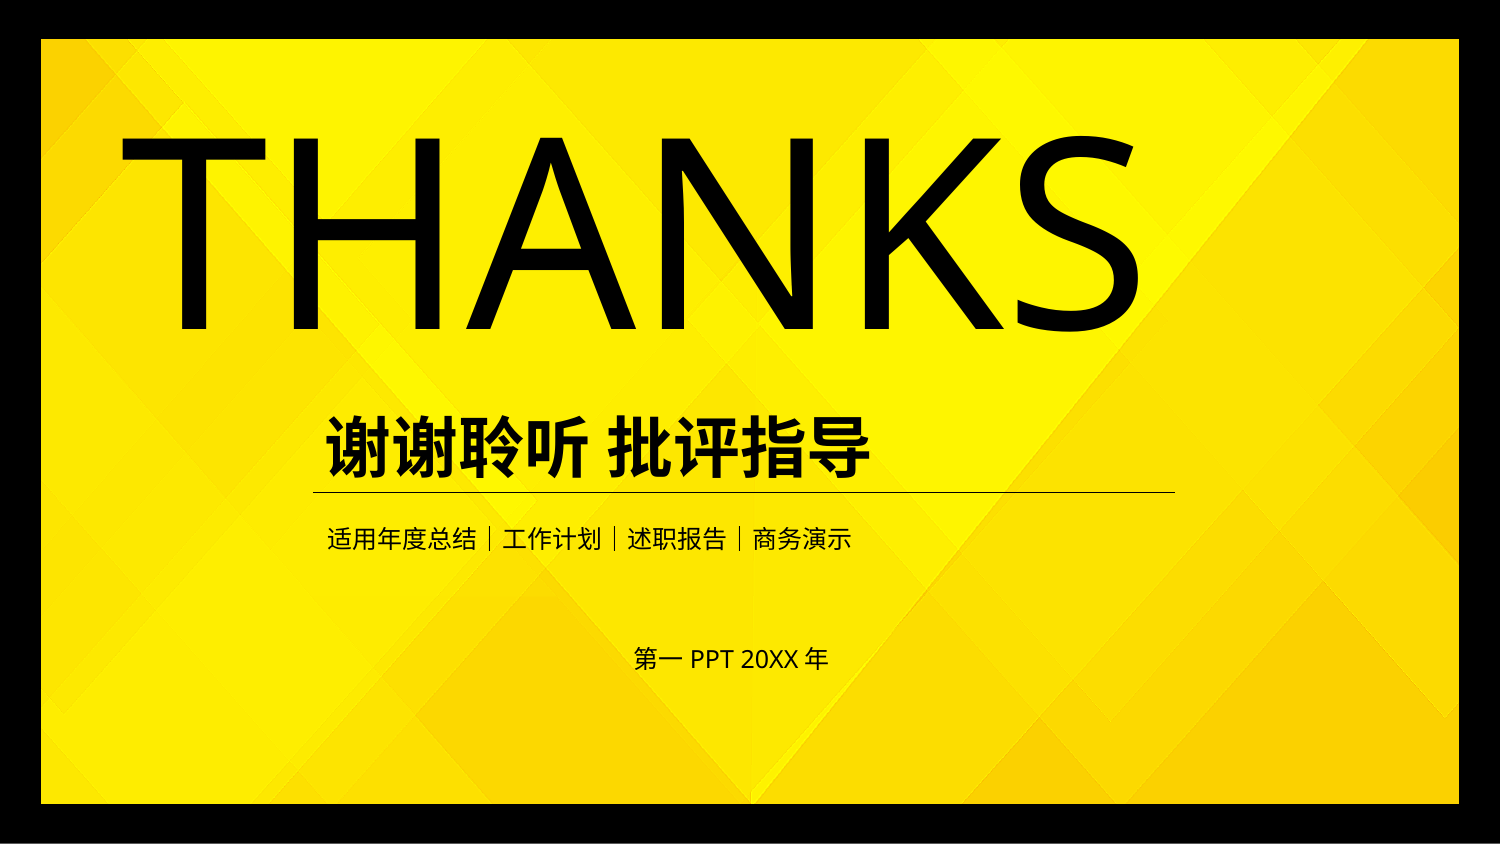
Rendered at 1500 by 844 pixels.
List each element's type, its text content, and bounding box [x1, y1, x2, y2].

picture [41, 39, 1459, 804]
text_box 谢谢聆听 批评指导 [309, 398, 1190, 493]
text_box 第一PPT 20XX年 [618, 636, 861, 681]
text_box THANKS [105, 55, 1395, 391]
text_box 适用年度总结｜工作计划｜述职报告｜商务演示 [312, 516, 1176, 562]
